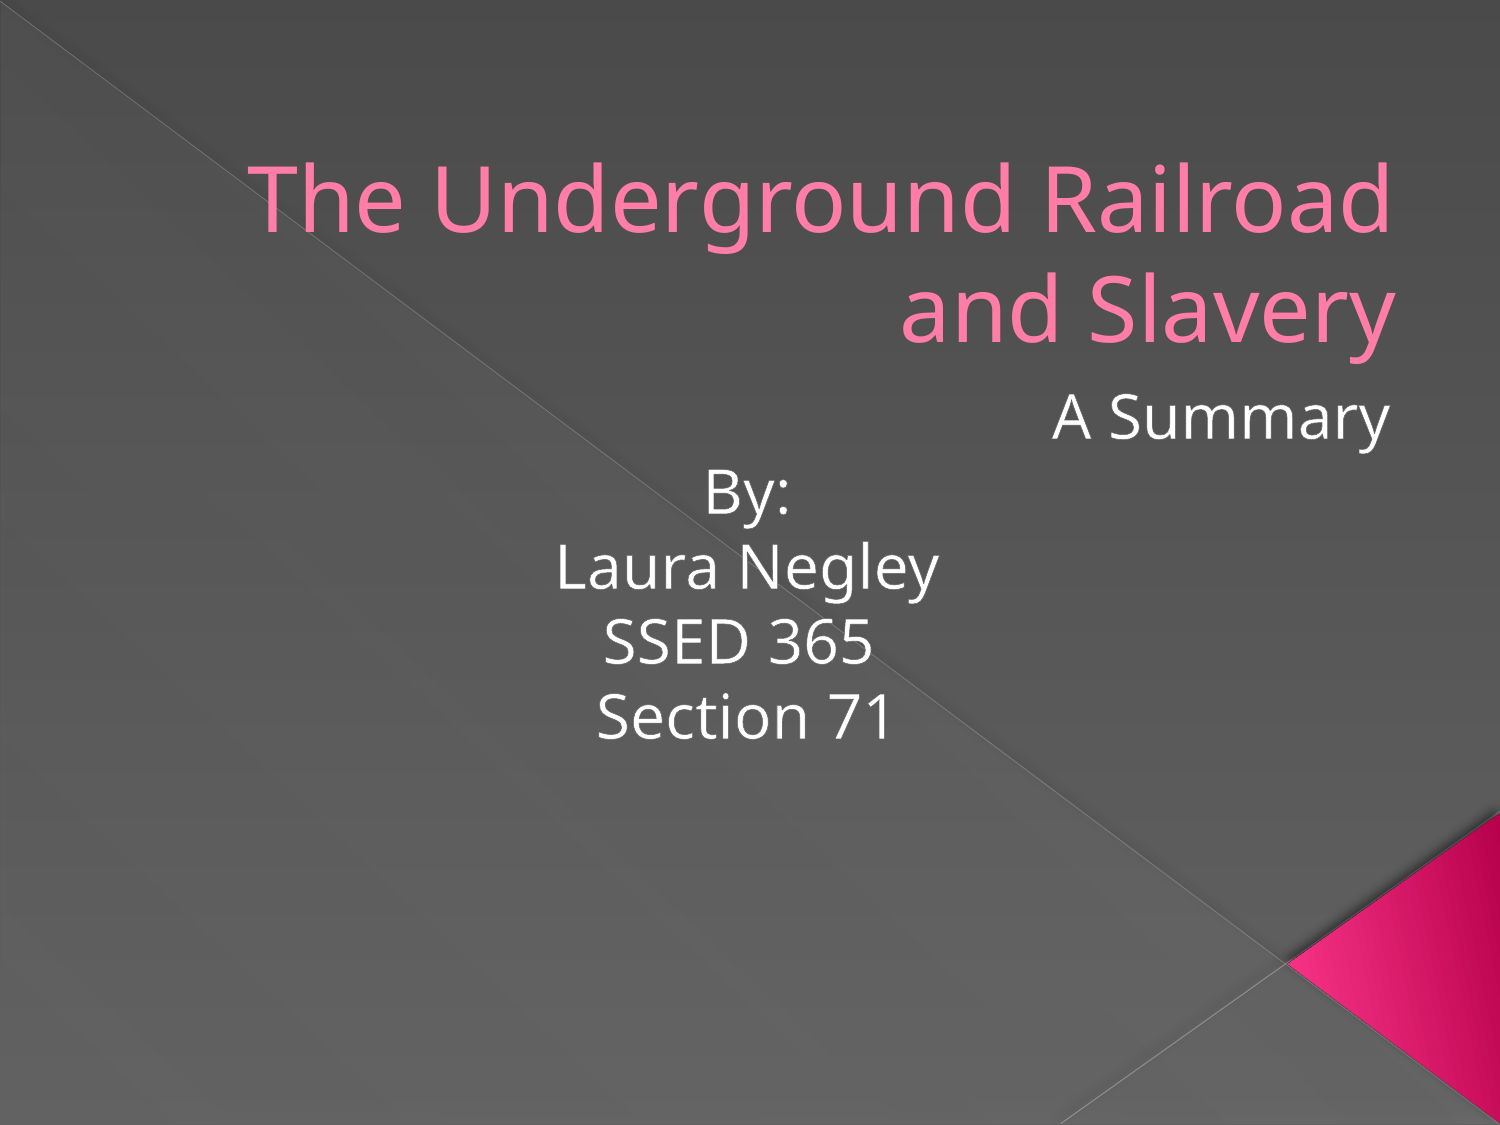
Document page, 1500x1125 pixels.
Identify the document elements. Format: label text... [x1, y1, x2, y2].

subtitle A Summary By: Laura Negley SSED 365 Section 71 [88, 369, 1412, 770]
title The Underground Railroad and Slavery [88, 127, 1412, 369]
